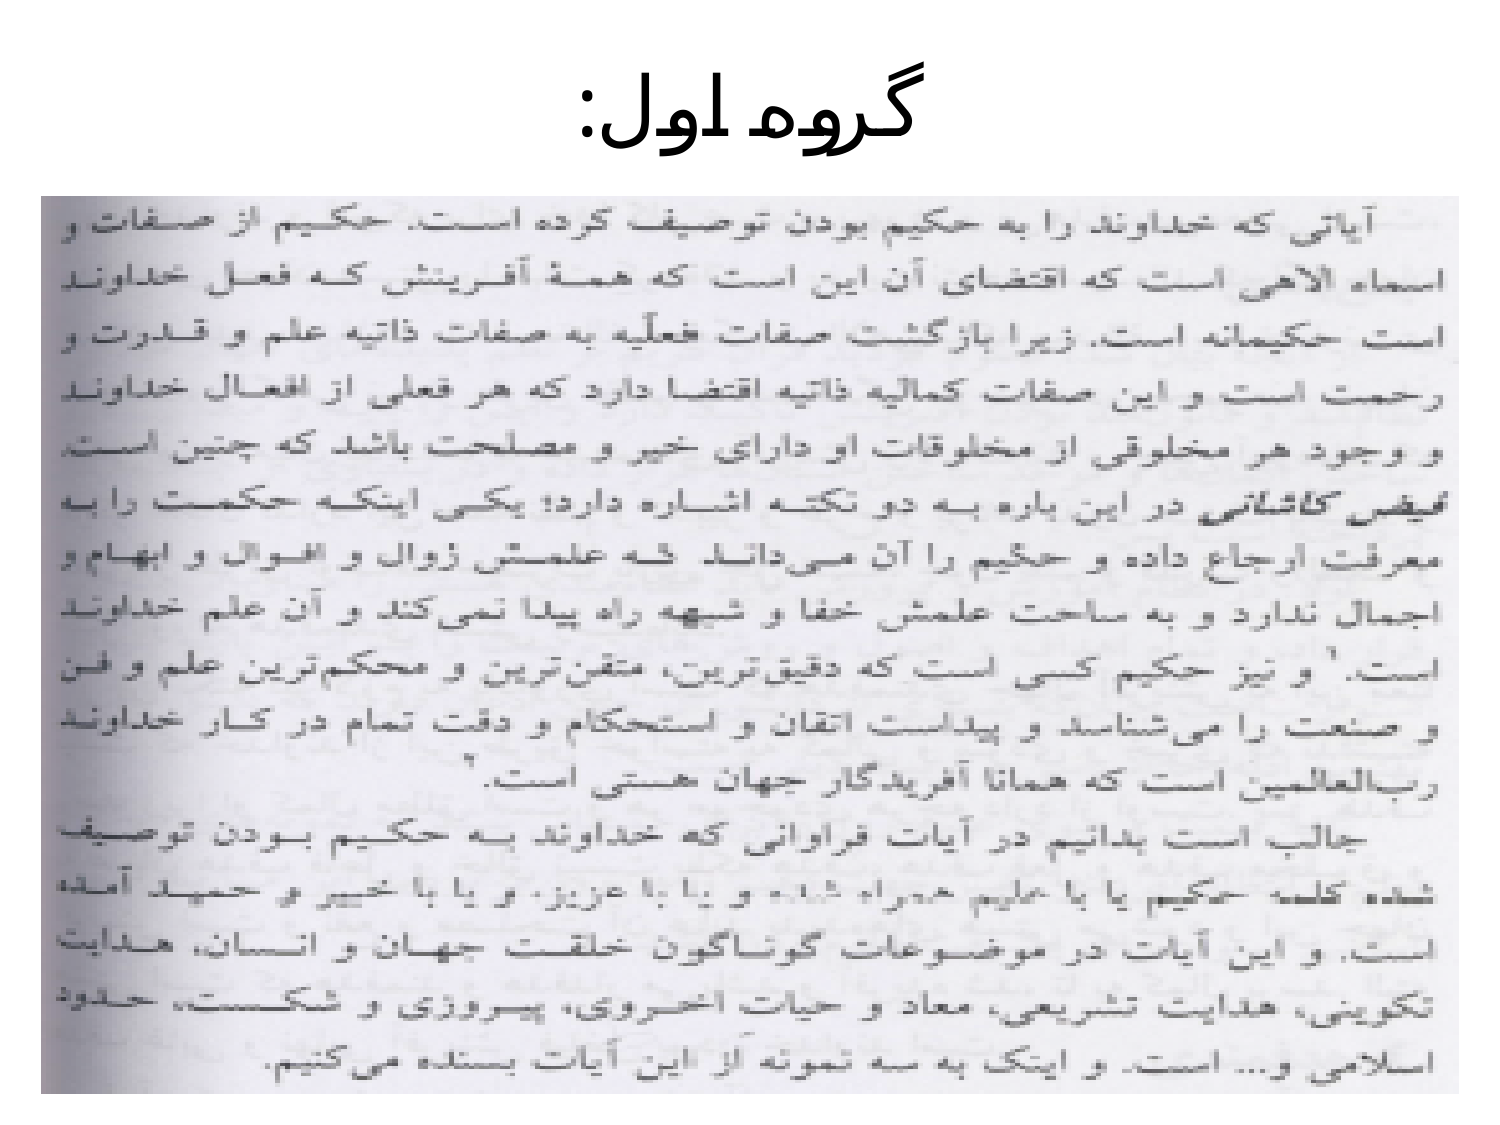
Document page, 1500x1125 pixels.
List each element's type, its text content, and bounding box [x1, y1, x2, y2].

title گروه اول: [75, 45, 1425, 161]
picture [41, 195, 1459, 1095]
